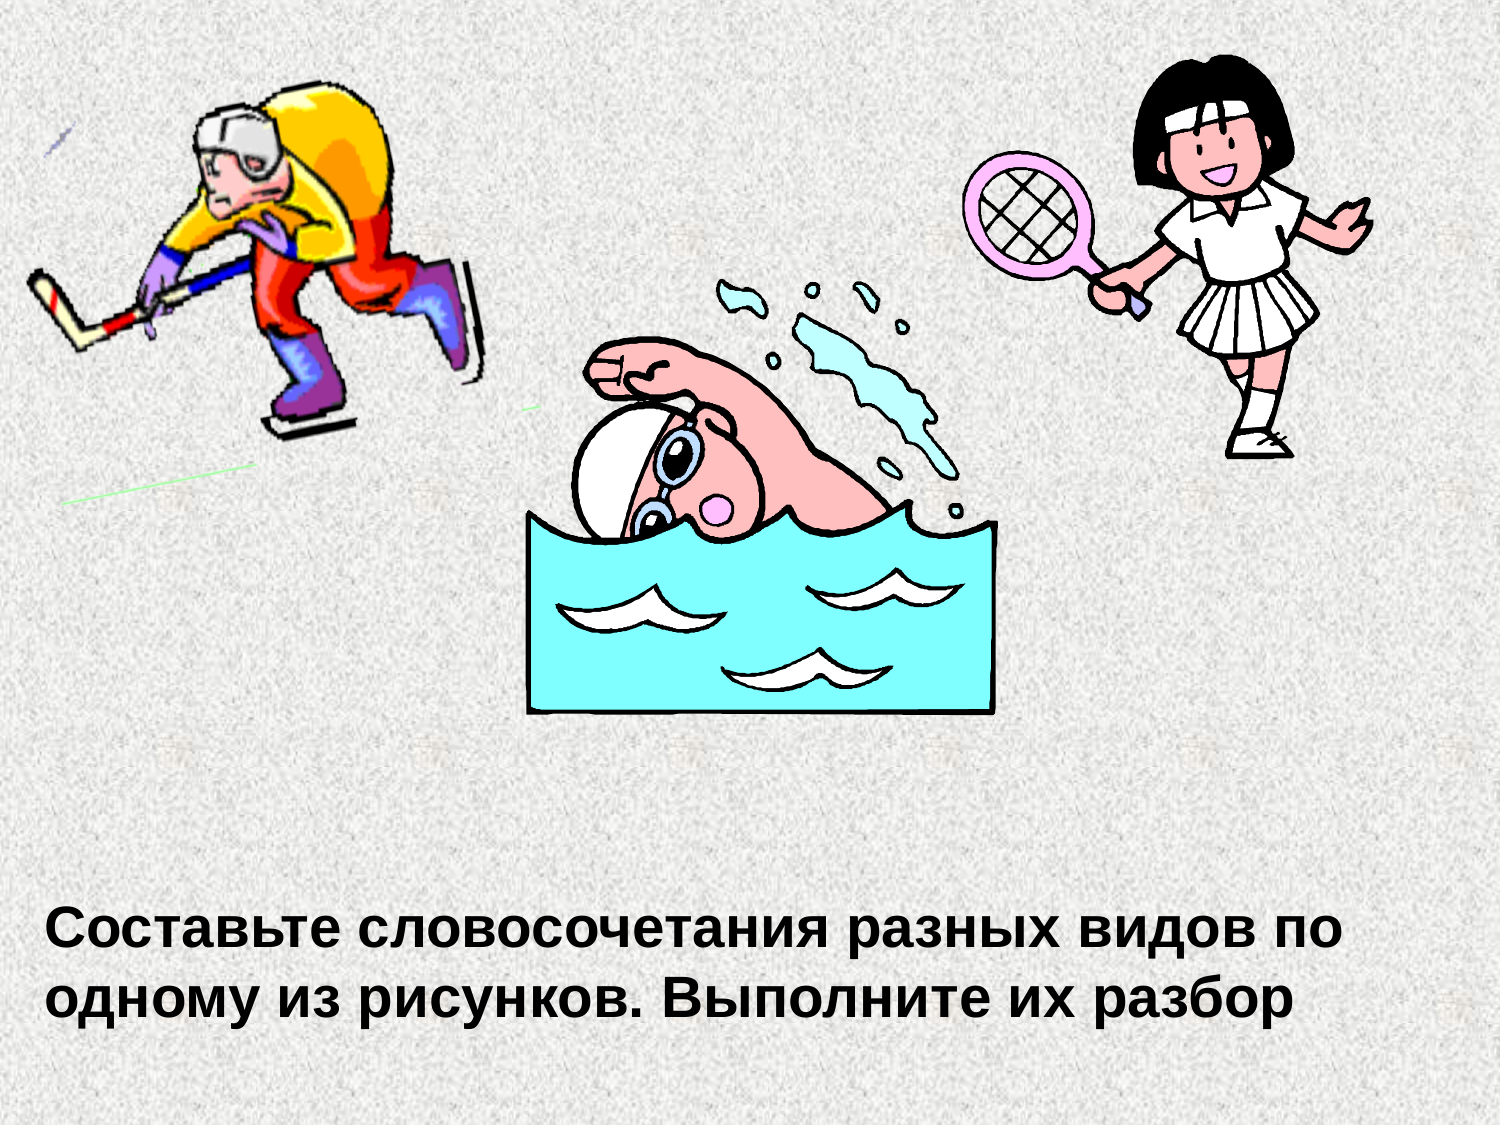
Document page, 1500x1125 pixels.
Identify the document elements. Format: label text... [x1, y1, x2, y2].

text_box Составьте словосочетания разных видов по одному из рисунков. Выполните их разбор [29, 881, 1459, 1037]
picture [0, 0, 1500, 1125]
